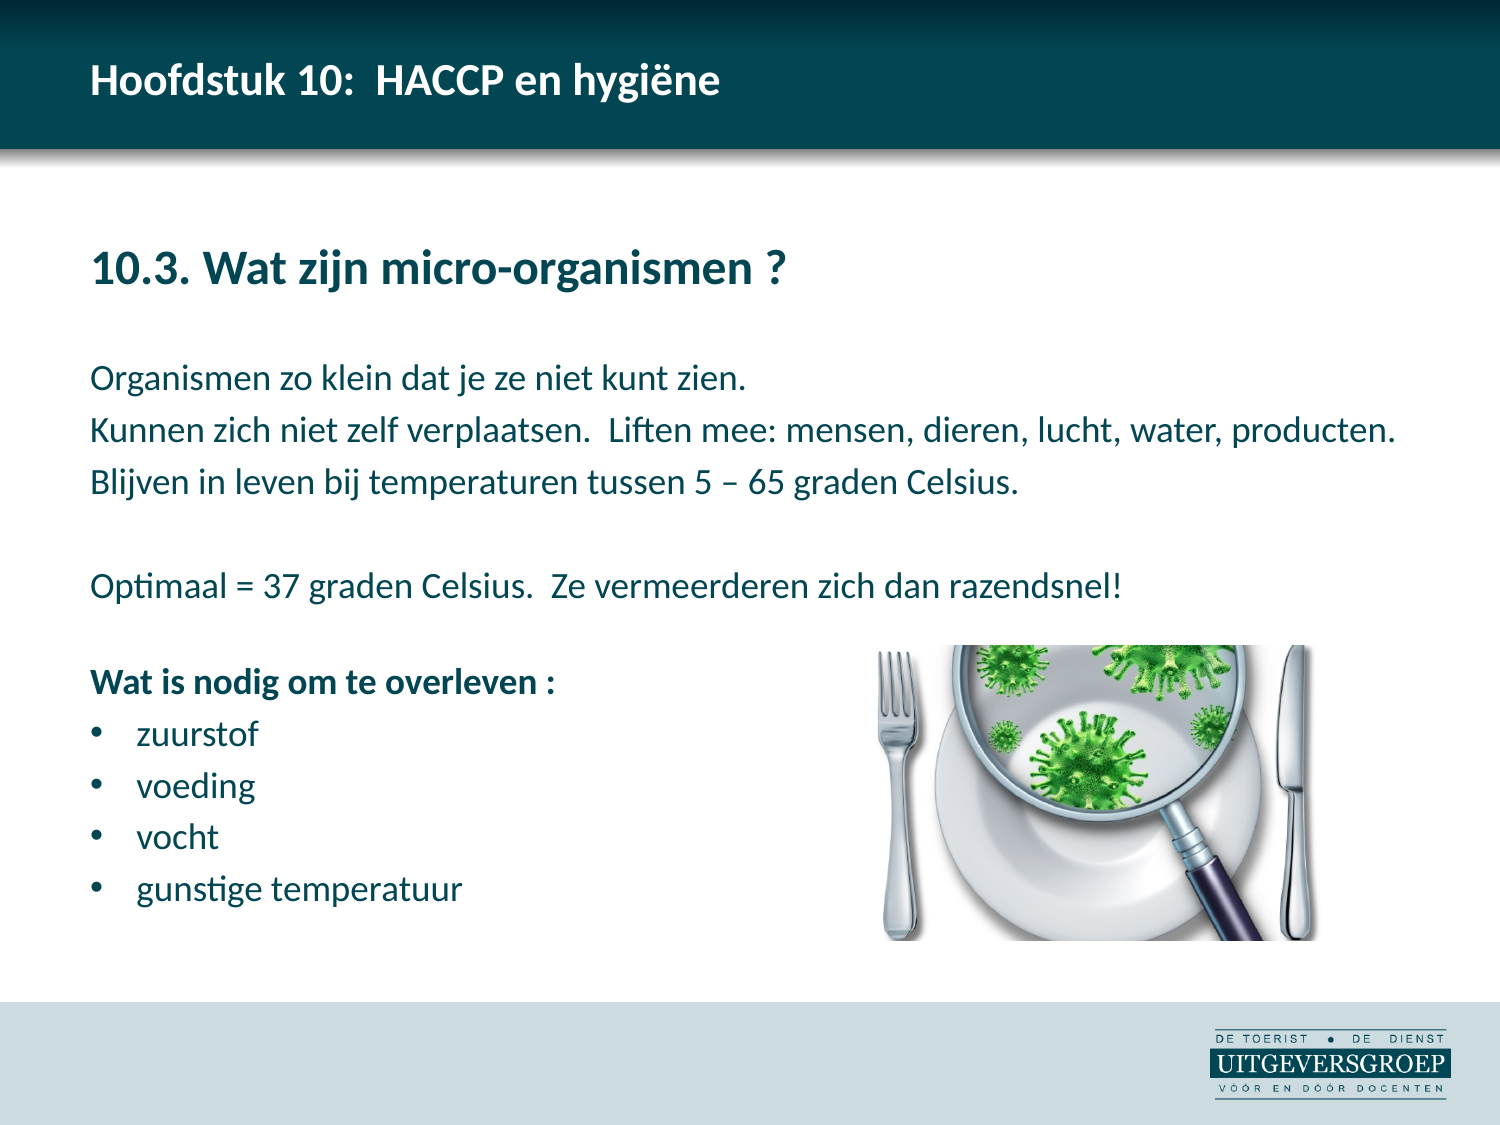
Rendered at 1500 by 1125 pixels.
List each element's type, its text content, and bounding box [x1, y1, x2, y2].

list 10.3. Wat zijn micro-organismen ? Organismen zo klein dat je ze niet kunt zien. Kunnen zich niet zelf verplaatsen. Liften mee: mensen, dieren, lucht, water, producten. Blijven in leven bij temperaturen tussen 5 – 65 graden Celsius. Optimaal = 37 graden Celsius. Ze vermeerderen zich dan razendsnel! Wat is nodig om te overleven : zuurstof voeding vocht gunstige temperatuur [75, 221, 1425, 965]
picture [1210, 1021, 1451, 1106]
title Hoofdstuk 10: HACCP en hygiëne [75, 0, 1425, 172]
picture [820, 644, 1400, 941]
